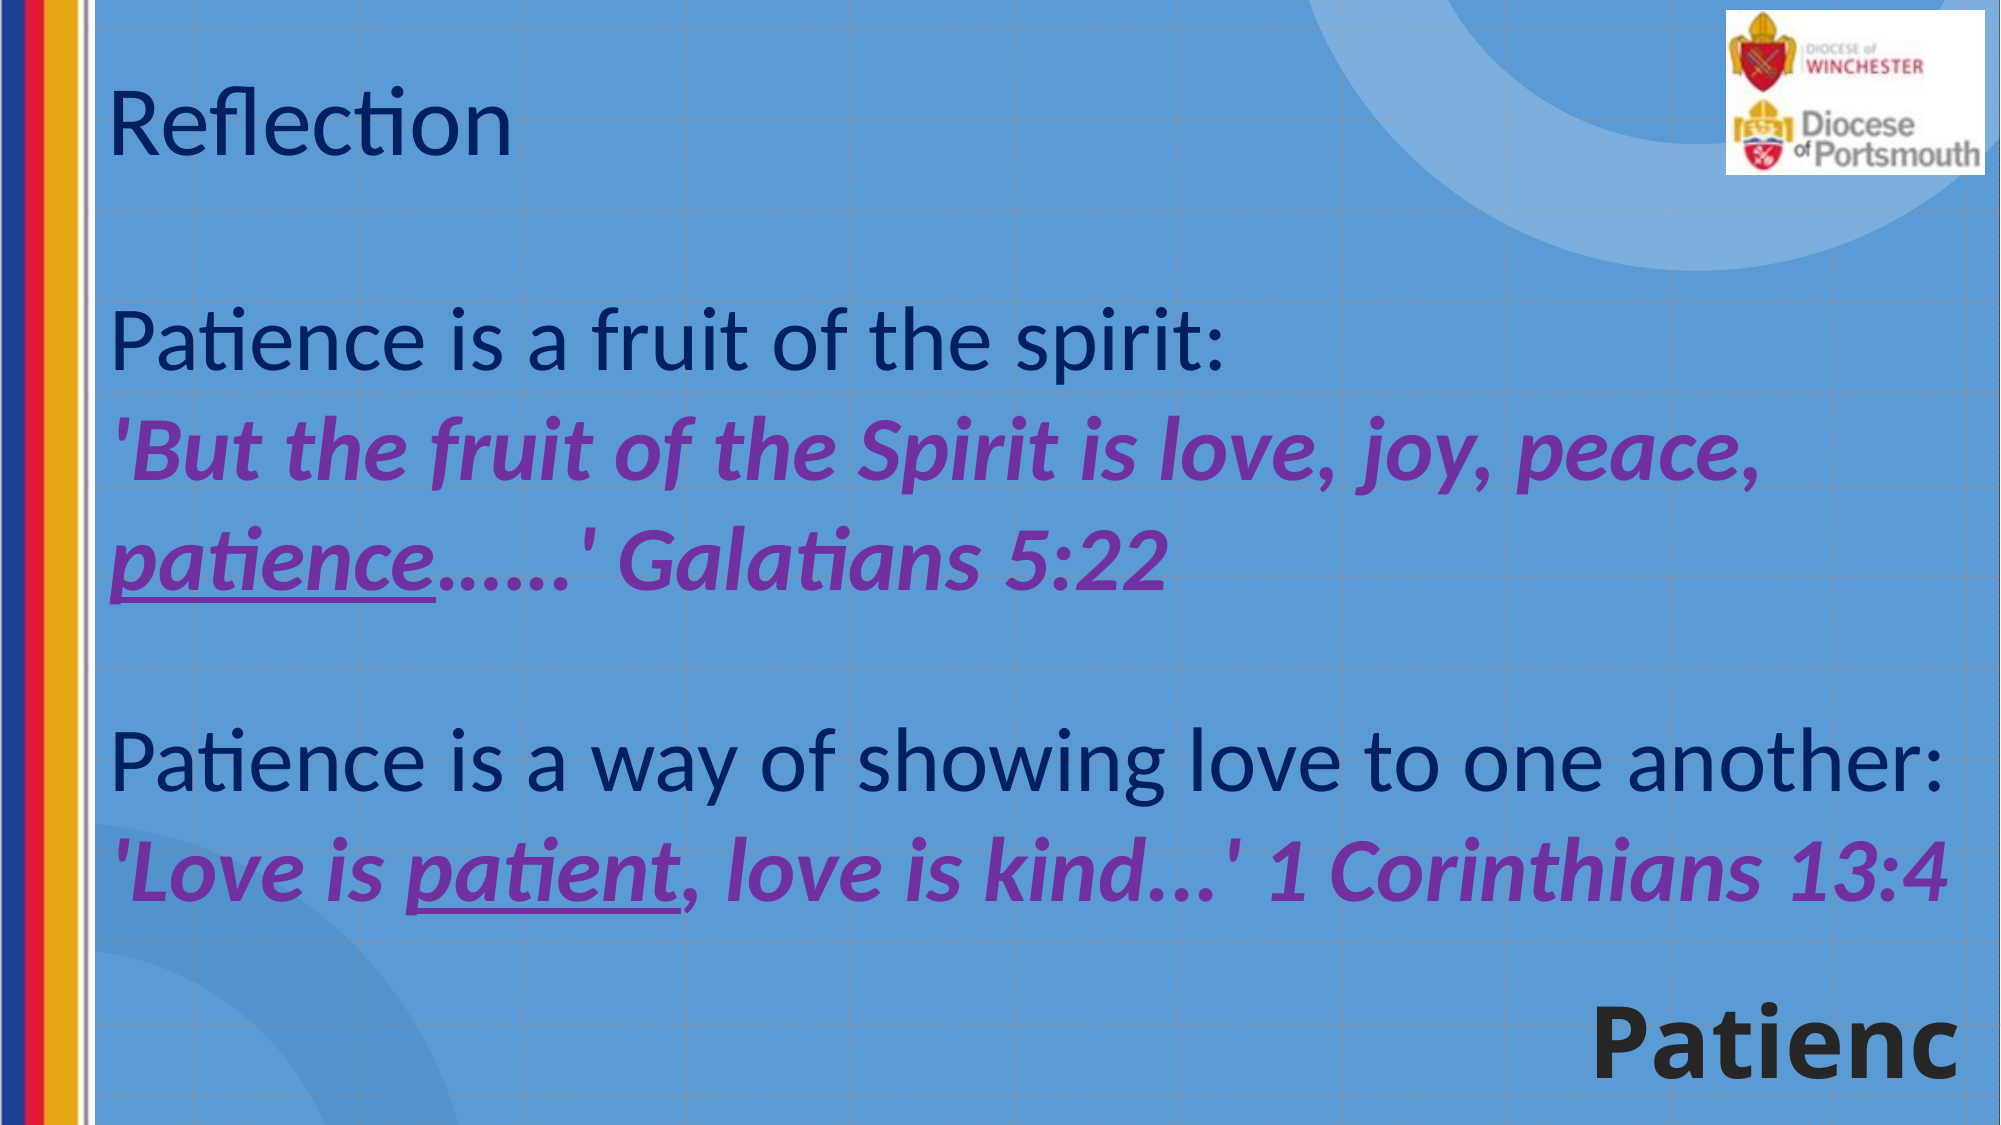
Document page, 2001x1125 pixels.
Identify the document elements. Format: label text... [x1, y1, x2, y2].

text_box Patience is a way of showing love to one another: 'Love is patient, love is kind...' 1 Corinthians 13:4 [95, 692, 1985, 928]
picture [0, 0, 95, 1125]
text_box Reflection [95, 47, 629, 183]
text_box Patience is a fruit of the spirit: 'But the fruit of the Spirit is love, joy, peace, patience.…..' Galatians 5:22 [95, 271, 1964, 617]
picture [1726, 10, 1985, 175]
text_box Patience [1549, 971, 2000, 1125]
